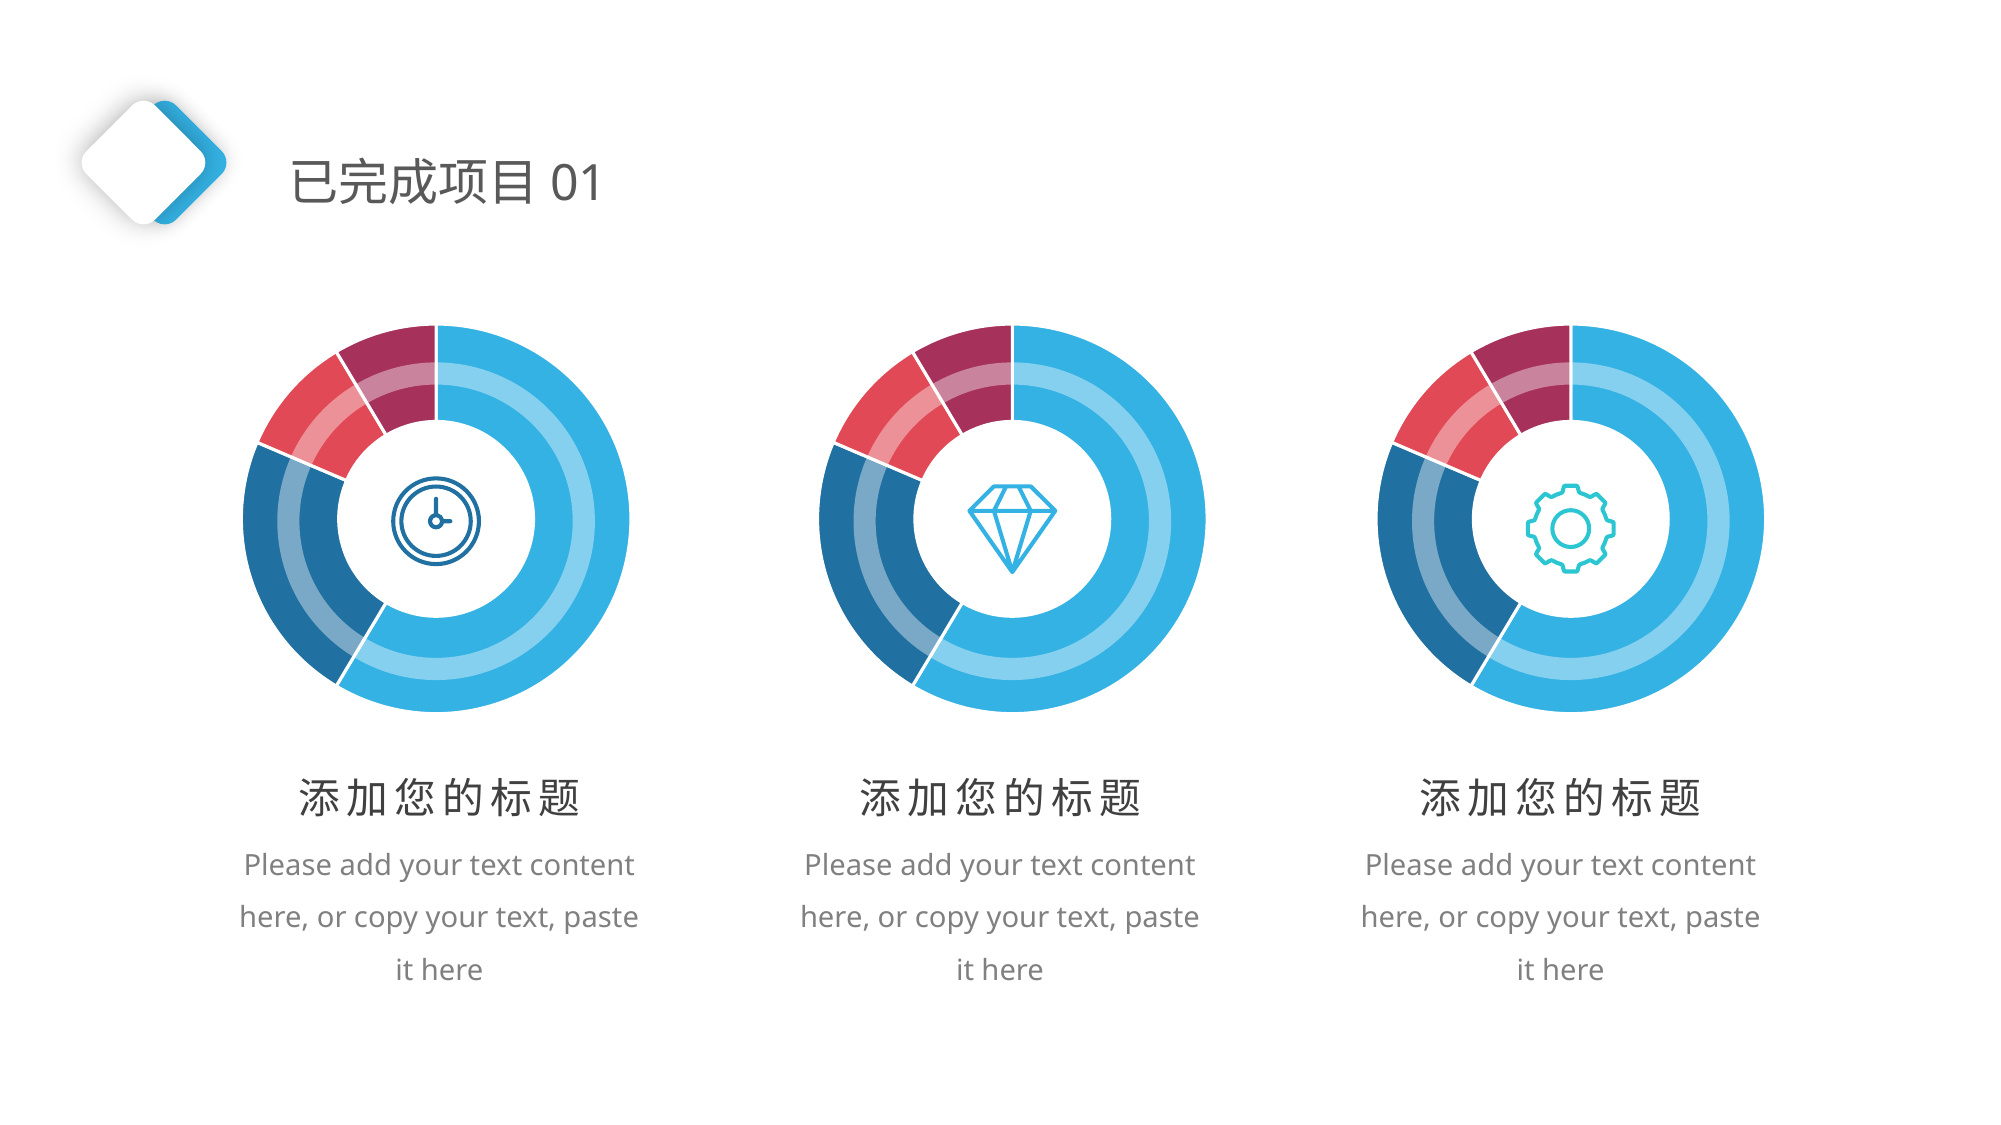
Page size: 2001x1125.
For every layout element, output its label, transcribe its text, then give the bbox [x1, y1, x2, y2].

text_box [211, 739, 667, 938]
chart [805, 315, 1220, 722]
text_box [215, 142, 228, 183]
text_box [772, 739, 1228, 938]
chart [229, 315, 644, 722]
chart [1363, 315, 1778, 722]
text_box 已完成项目01 [273, 113, 828, 219]
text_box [1333, 739, 1788, 938]
text_box [80, 99, 207, 226]
